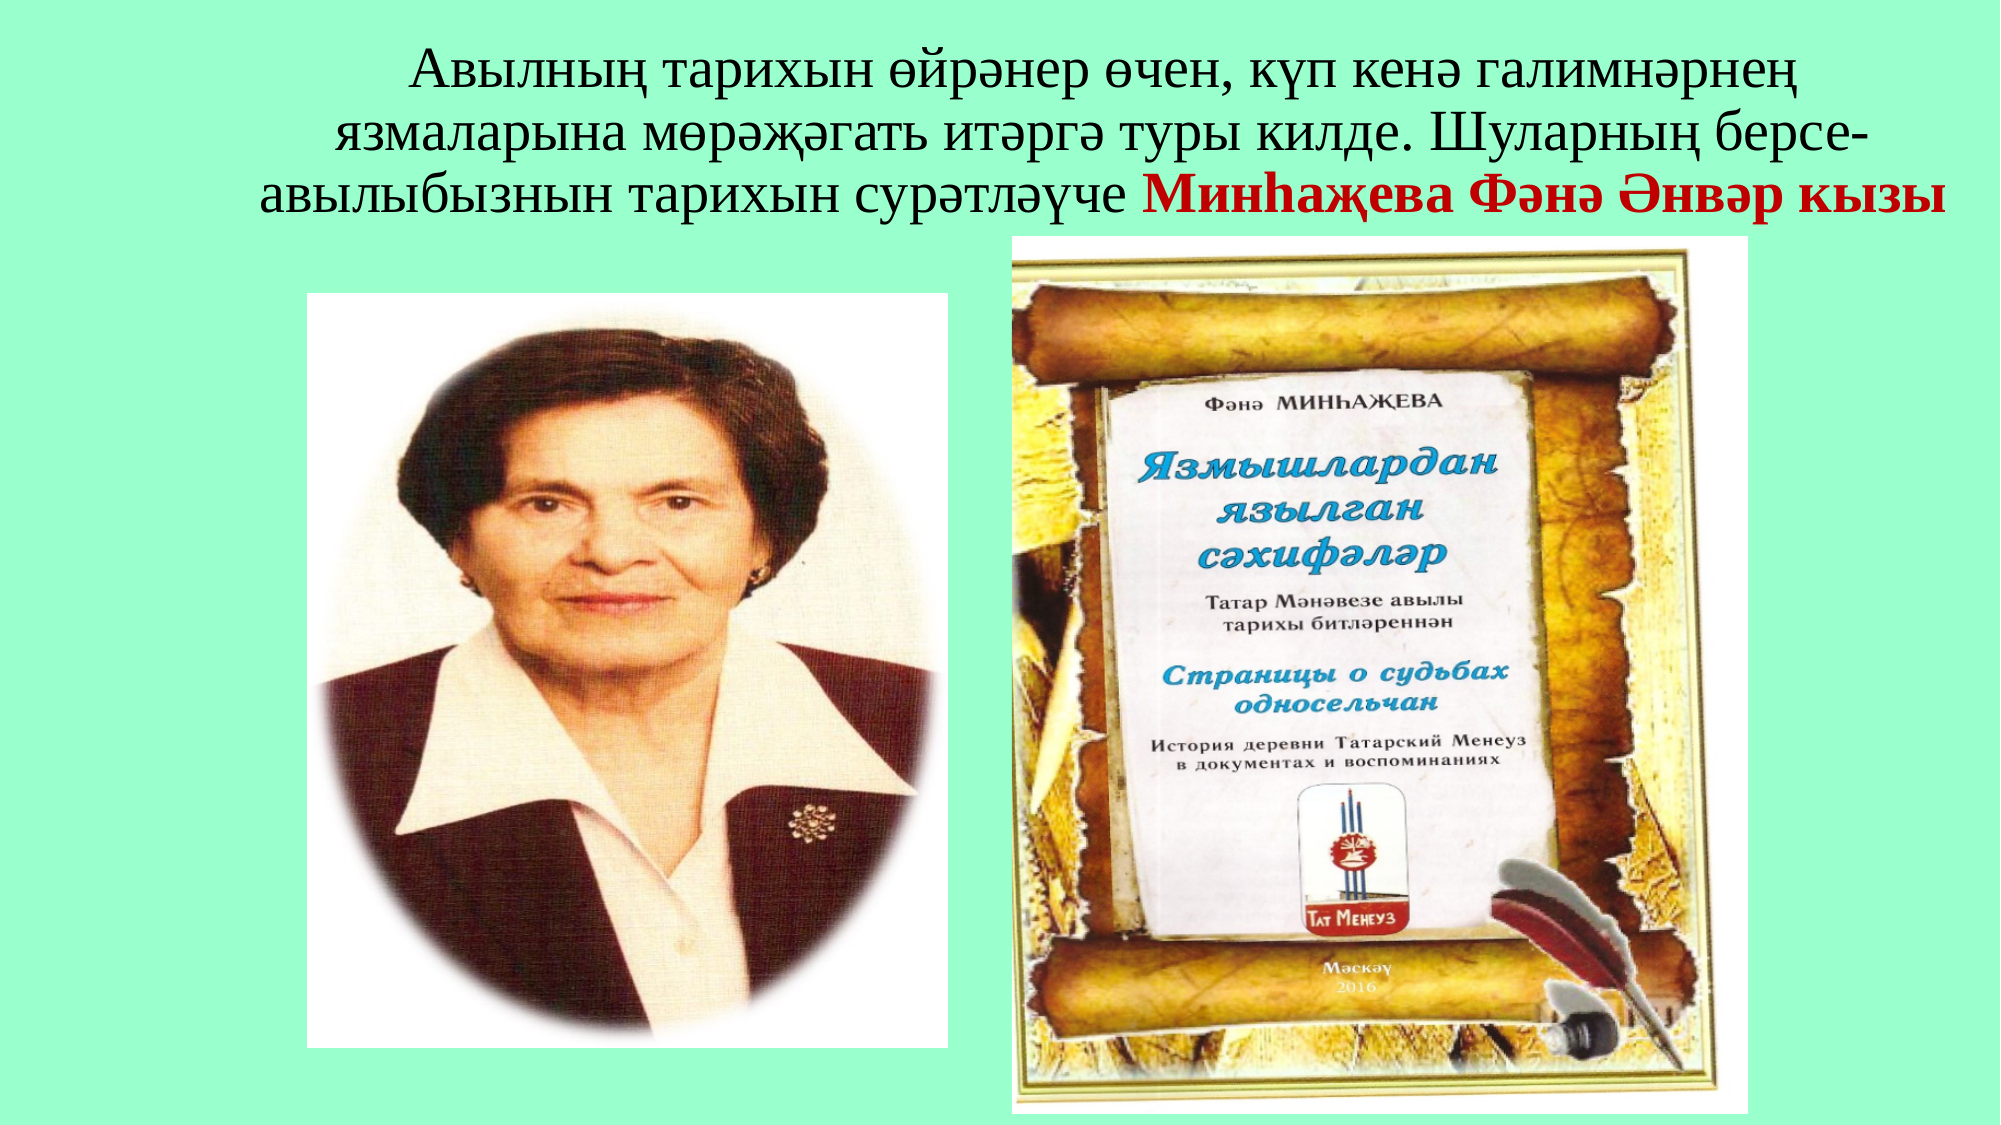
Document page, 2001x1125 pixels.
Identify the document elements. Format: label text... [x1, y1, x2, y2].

picture [307, 293, 948, 1048]
list Авылның тарихын өйрәнер өчен, күп кенә галимнәрнең язмаларына мөрәҗәгать итәргә туры килде. Шуларның берсе- авылыбызнын тарихын сурәтләүче Минһаҗева Фәнә Әнвәр кызы [243, 29, 1964, 303]
picture [1011, 236, 1749, 1114]
